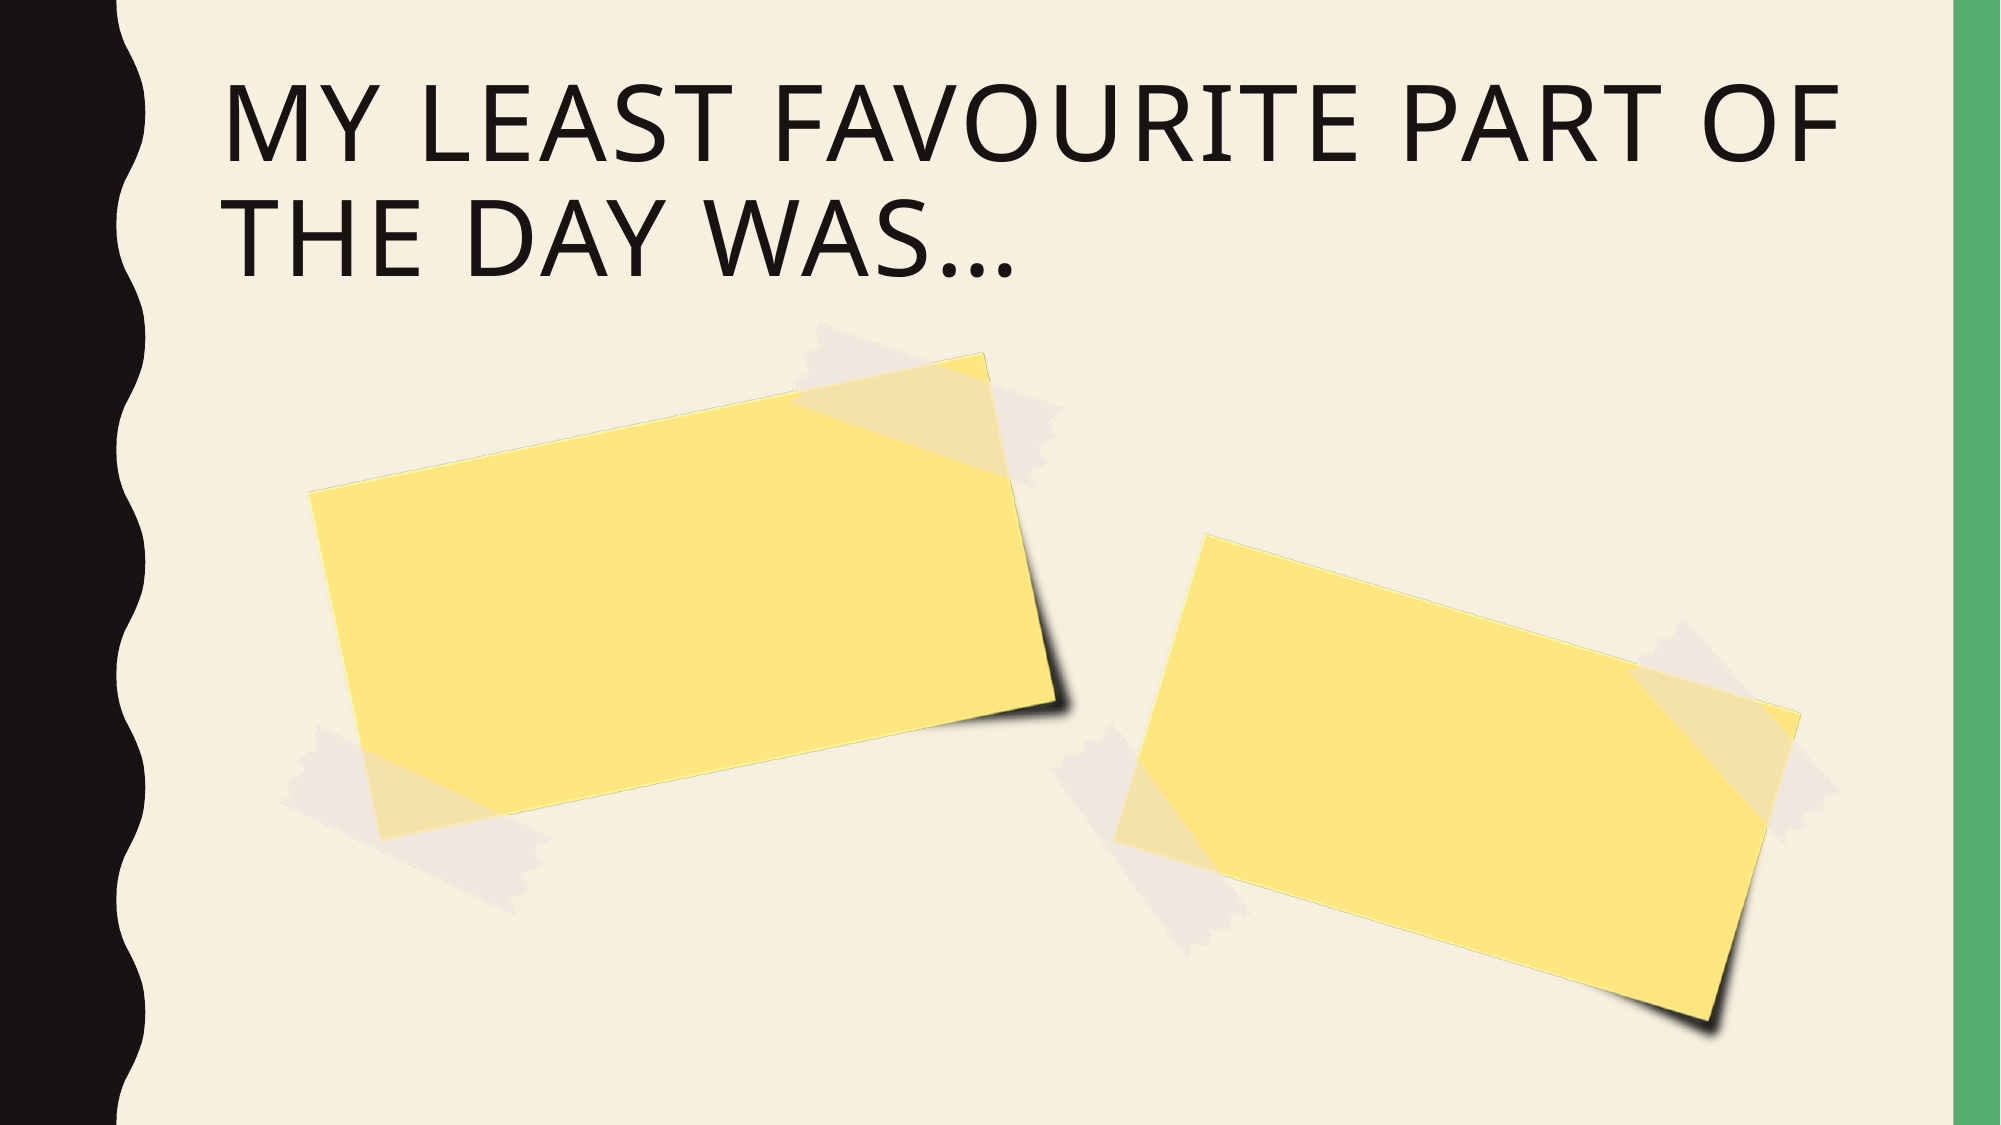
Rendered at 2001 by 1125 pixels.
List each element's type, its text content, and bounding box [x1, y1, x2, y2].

title My least favourite part of the day was… [205, 62, 1875, 308]
picture [207, 278, 1875, 1125]
